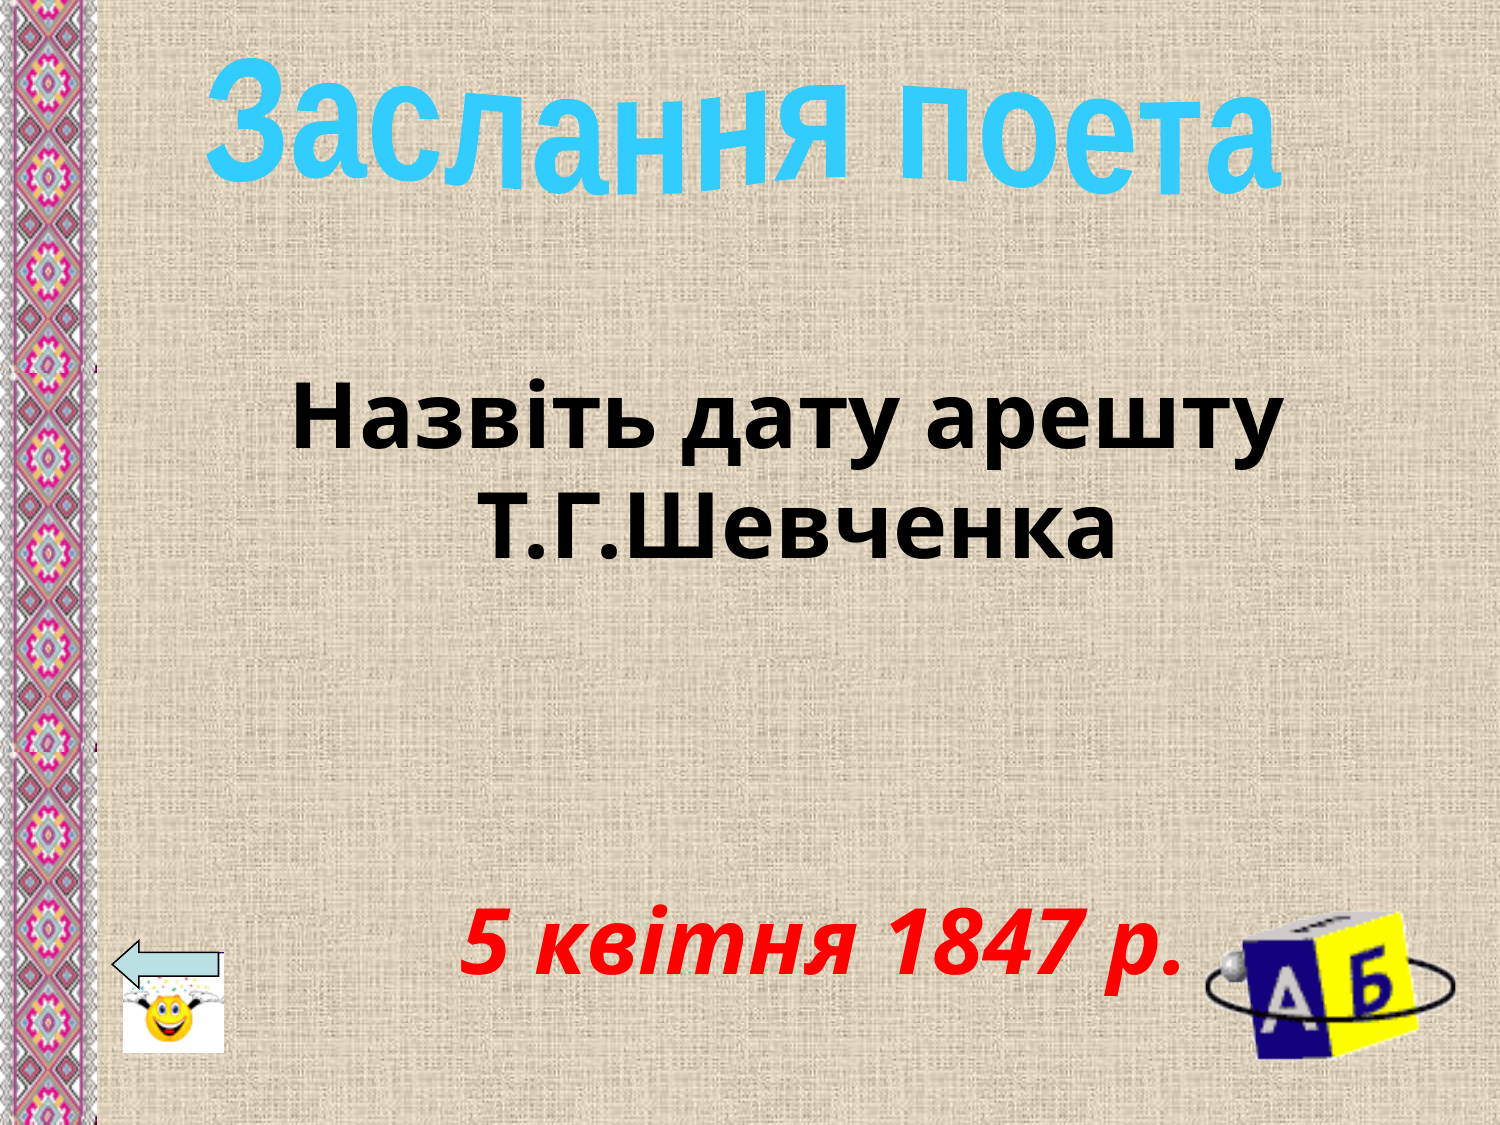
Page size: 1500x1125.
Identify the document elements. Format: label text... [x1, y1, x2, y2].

text_box 5 квітня 1847 р. [149, 843, 1500, 1032]
picture [0, 0, 1500, 1125]
text_box Назвіть дату арешту Т.Г.Шевченка [123, 373, 1474, 561]
text_box [128, 940, 139, 950]
text_box [112, 959, 118, 970]
